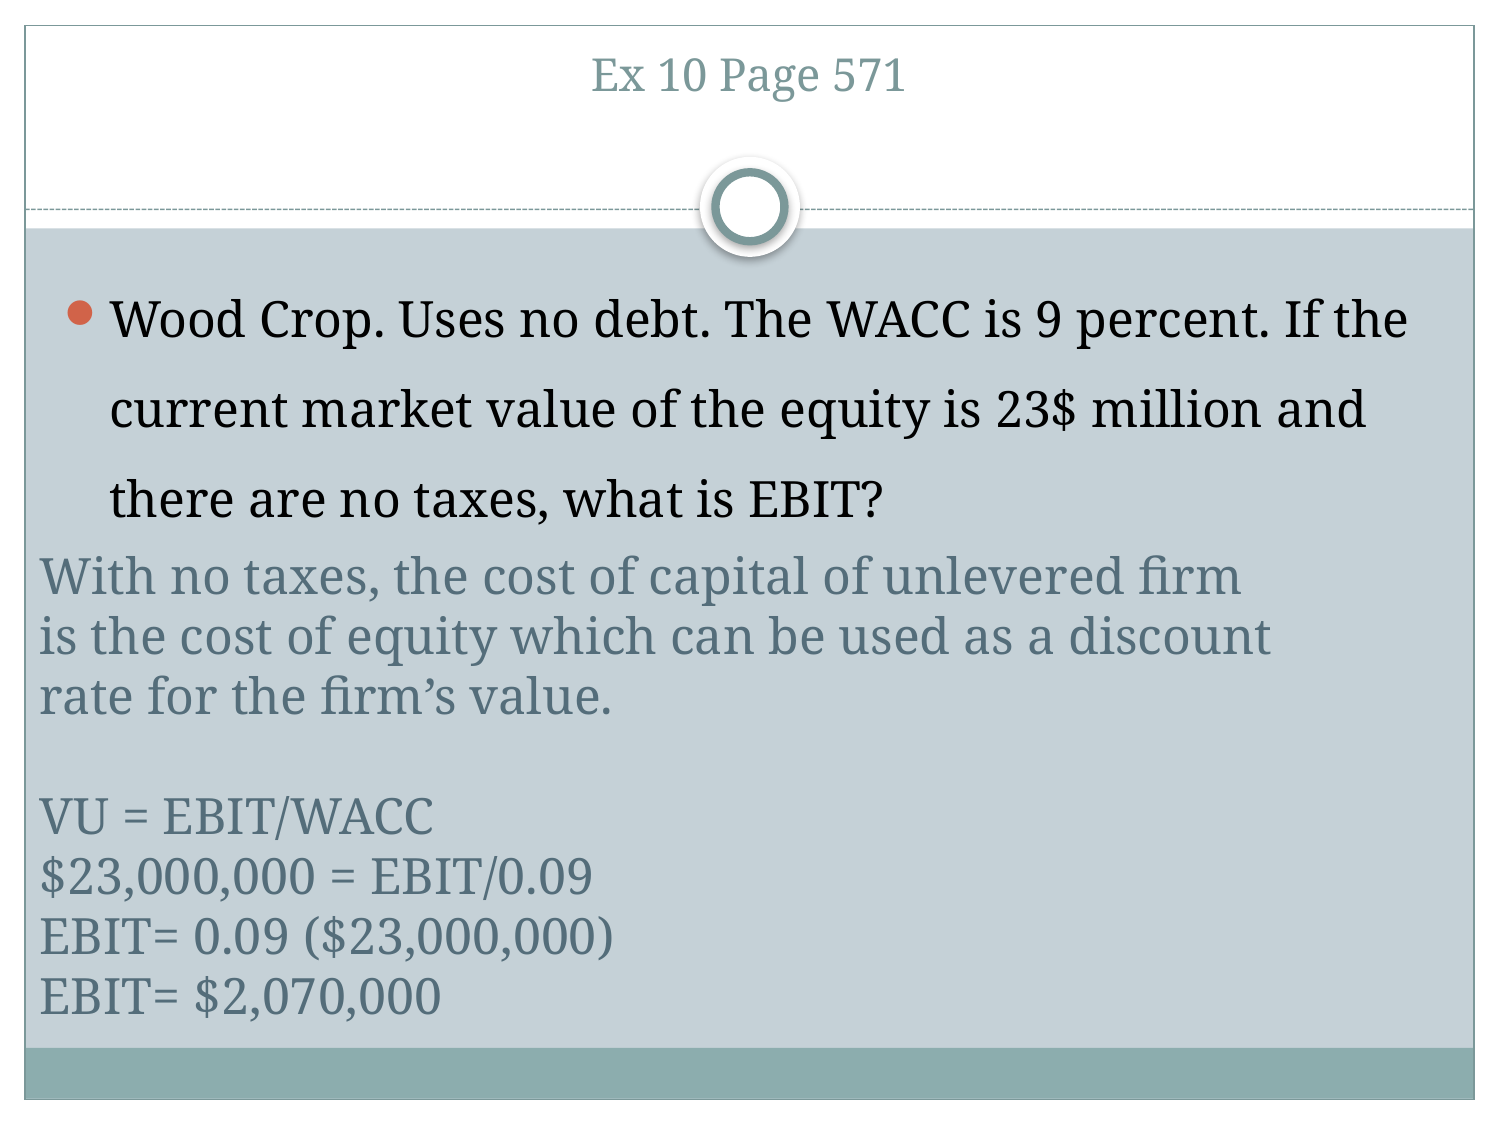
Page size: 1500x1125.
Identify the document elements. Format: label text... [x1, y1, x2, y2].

title Ex 10 Page 571 [49, 37, 1450, 162]
text_box With no taxes, the cost of capital of unlevered firm is the cost of equity which can be used as a discount rate for the firm’s value. VU = EBIT/WACC $23,000,000 = EBIT/0.09 EBIT= 0.09 ($23,000,000) EBIT= $2,070,000 [24, 537, 1300, 1078]
list Wood Crop. Uses no debt. The WACC is 9 percent. If the current market value of the equity is 23$ million and there are no taxes, what is EBIT? [49, 250, 1445, 1001]
